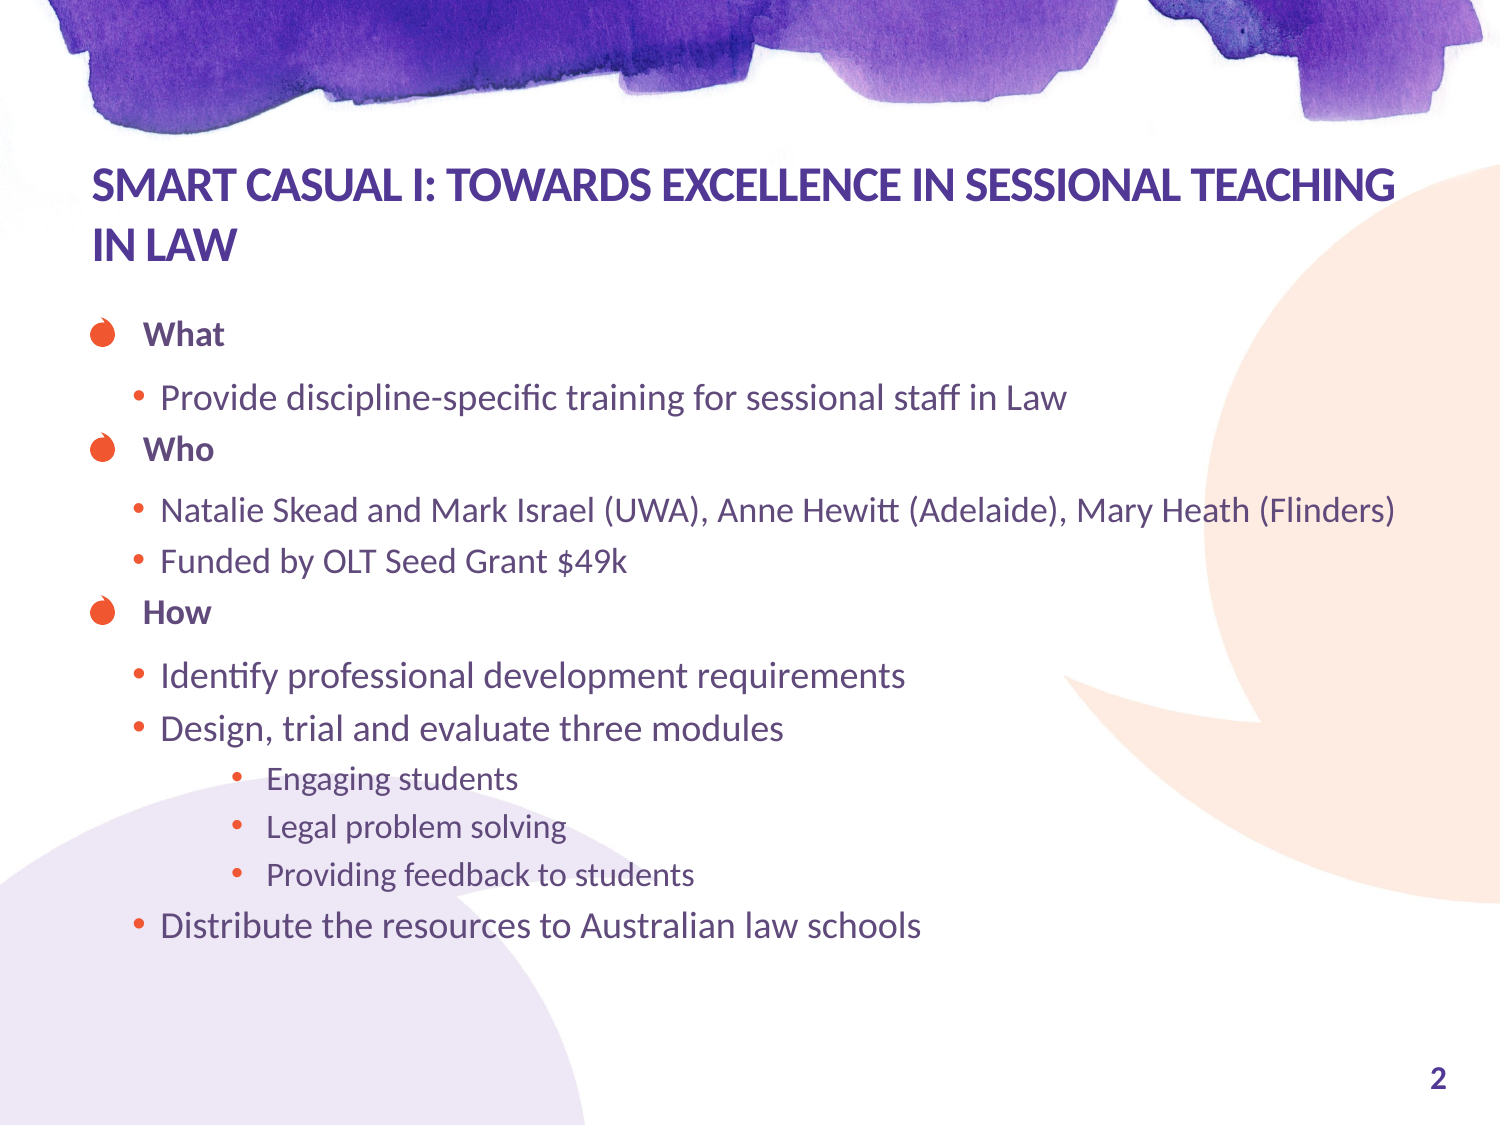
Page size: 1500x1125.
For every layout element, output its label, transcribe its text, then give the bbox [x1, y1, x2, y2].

title Smart Casual I: Towards Excellence in sessional Teaching in Law [76, 137, 1424, 279]
slide_number 2 [1246, 1046, 1462, 1107]
picture [0, 0, 1500, 1125]
list What Provide discipline-specific training for sessional staff in Law Who Natalie Skead and Mark Israel (UWA), Anne Hewitt (Adelaide), Mary Heath (Flinders) Funded by OLT Seed Grant $49k How Identify professional development requirements Design, trial and evaluate three modules Engaging students Legal problem solving Providing feedback to students Distribute the resources to Australian law schools [75, 302, 1424, 1005]
